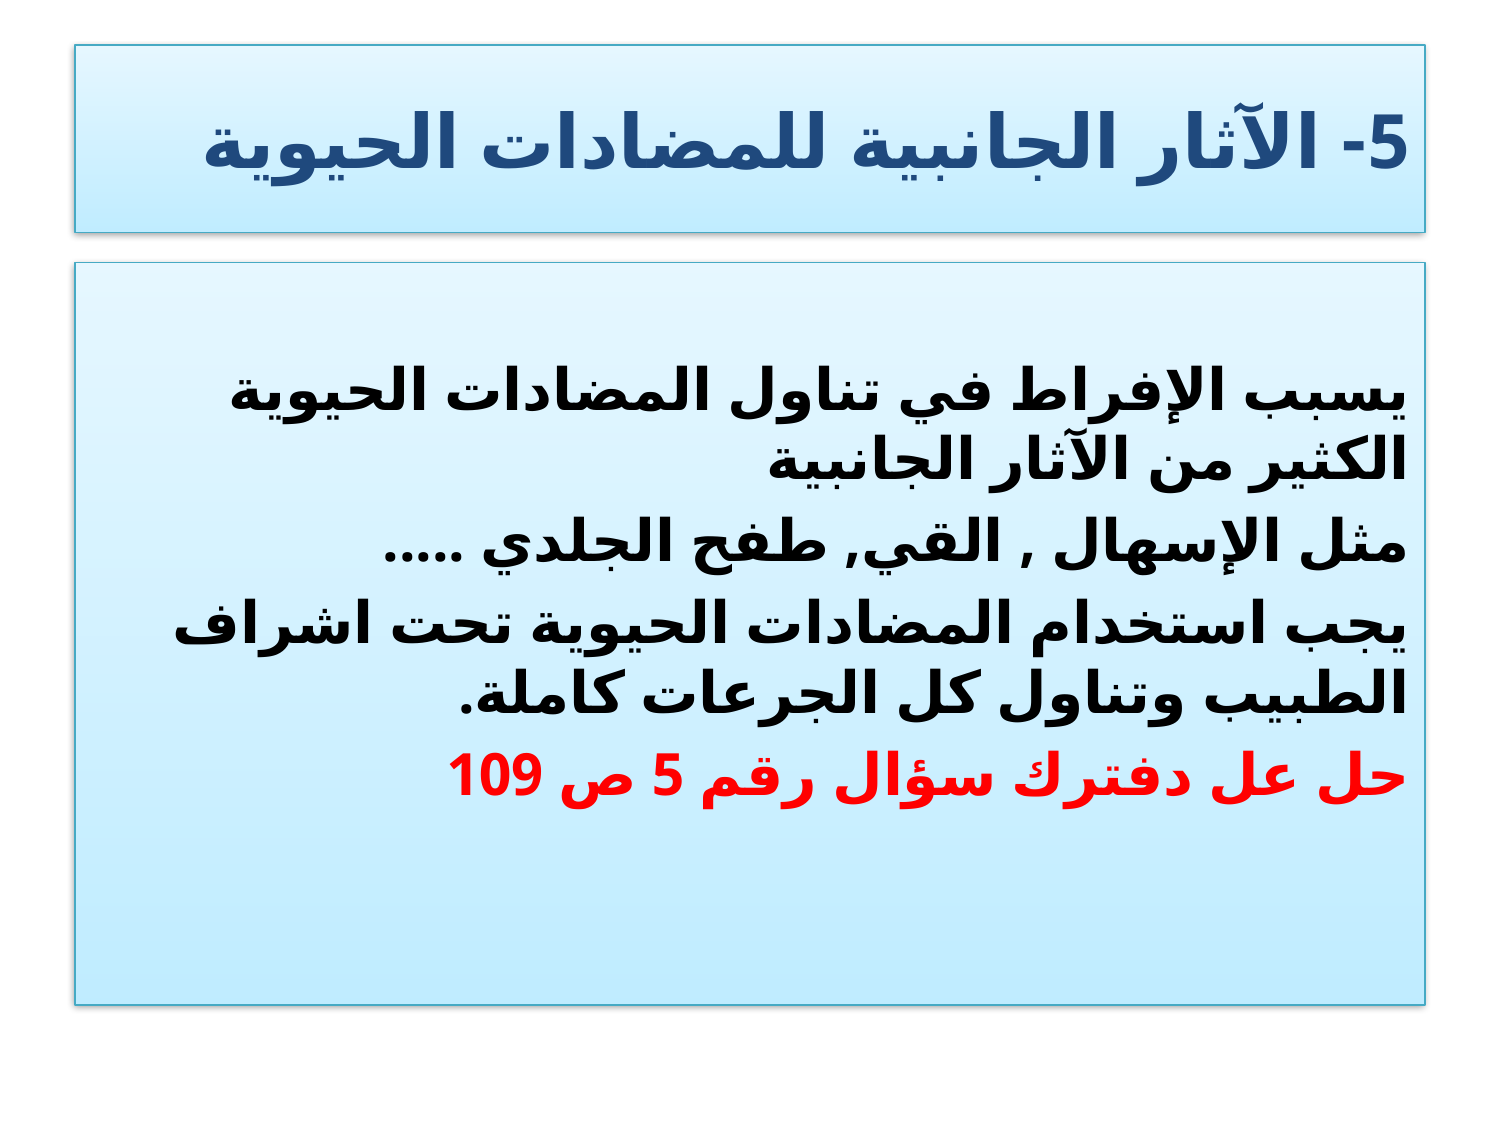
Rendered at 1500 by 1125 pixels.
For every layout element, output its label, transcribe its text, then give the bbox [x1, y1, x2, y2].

list يسبب الإفراط في تناول المضادات الحيوية الكثير من الآثار الجانبية مثل الإسهال , القي, طفح الجلدي ..... يجب استخدام المضادات الحيوية تحت اشراف الطبيب وتناول كل الجرعات كاملة. حل عل دفترك سؤال رقم 5 ص 109 [74, 262, 1426, 1006]
title 5- الآثار الجانبية للمضادات الحيوية [74, 44, 1426, 233]
